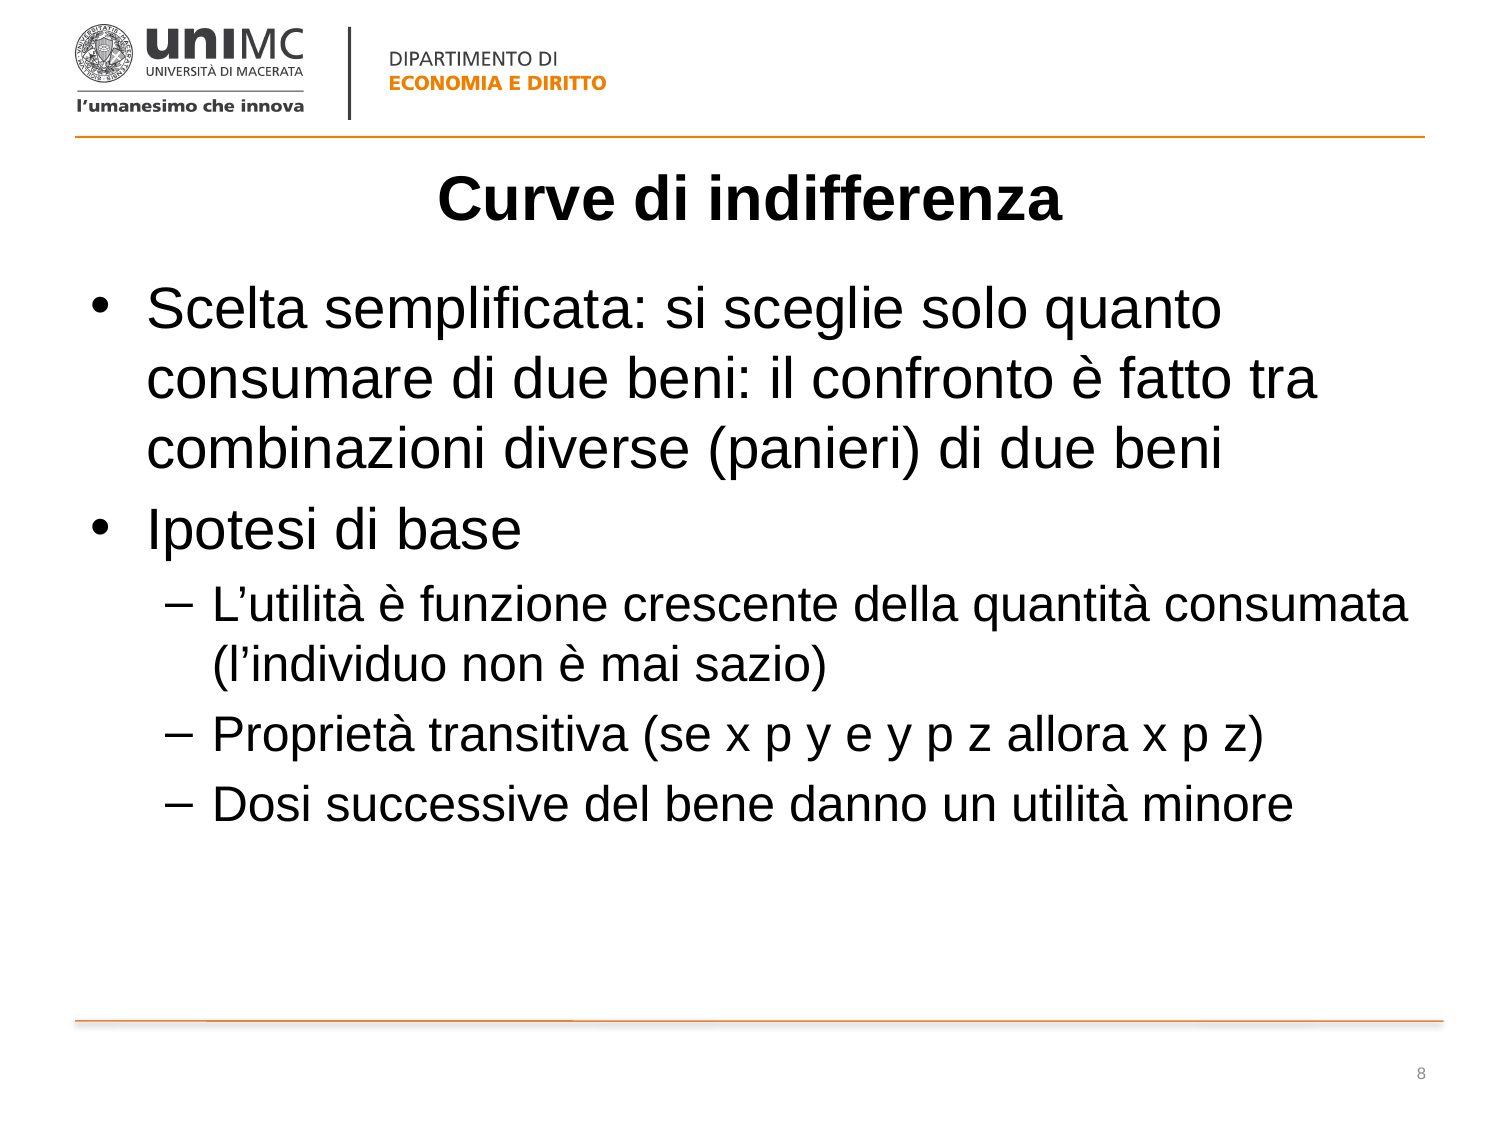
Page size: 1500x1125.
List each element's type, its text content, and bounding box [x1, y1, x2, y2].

slide_number 8 [1091, 1042, 1442, 1103]
title Curve di indifferenza [75, 149, 1425, 241]
list Scelta semplificata: si sceglie solo quanto consumare di due beni: il confronto è fatto tra combinazioni diverse (panieri) di due beni Ipotesi di base L’utilità è funzione crescente della quantità consumata (l’individuo non è mai sazio) Proprietà transitiva (se x p y e y p z allora x p z) Dosi successive del bene danno un utilità minore [75, 262, 1425, 1005]
picture [75, 24, 1425, 138]
